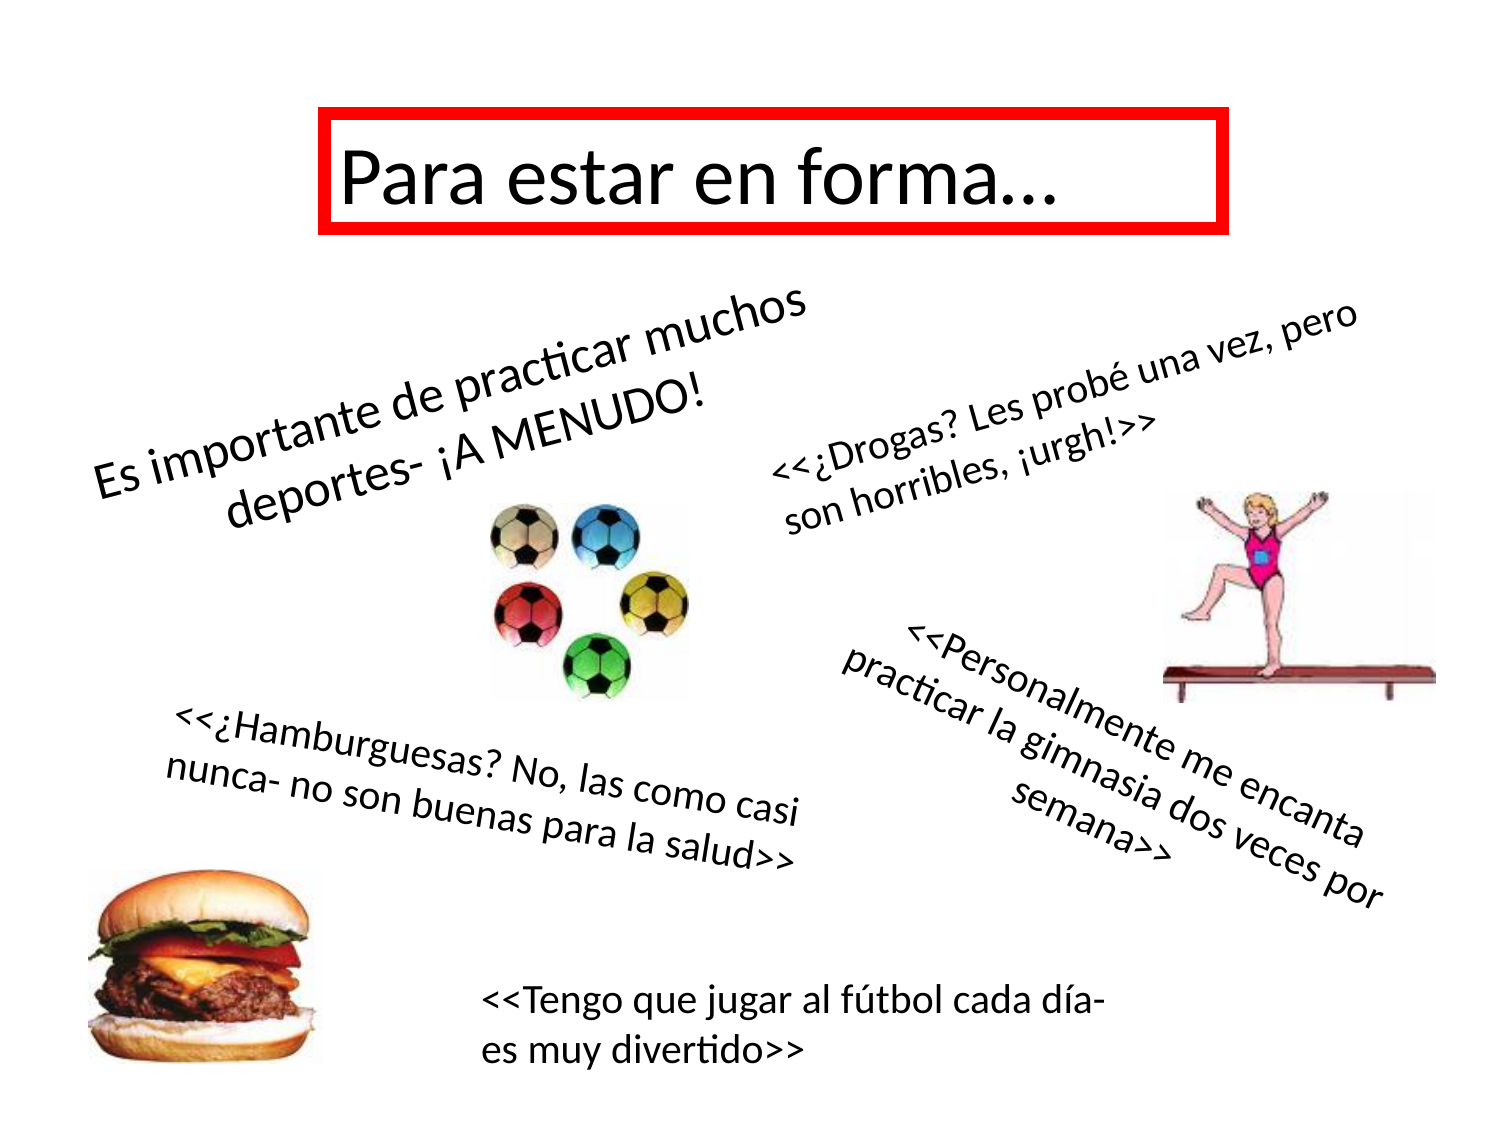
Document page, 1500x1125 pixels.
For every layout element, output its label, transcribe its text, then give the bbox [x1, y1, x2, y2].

picture [1163, 491, 1436, 703]
text_box <<¿Drogas? Les probé una vez, pero son horribles, ¡urgh!>> [747, 259, 1438, 556]
text_box Para estar en forma… [324, 113, 1223, 229]
text_box <<Tengo que jugar al fútbol cada día- es muy divertido>> [466, 964, 1152, 1079]
picture [489, 503, 689, 702]
text_box <<¿Hamburguesas? No, las como casi nunca- no son buenas para la salud>> [147, 677, 896, 908]
picture [88, 869, 324, 1064]
text_box Es importante de practicar muchos deportes- ¡A MENUDO! [49, 246, 864, 587]
text_box <<Personalmente me encanta practicar la gimnasia dos veces por semana>> [770, 556, 1462, 993]
